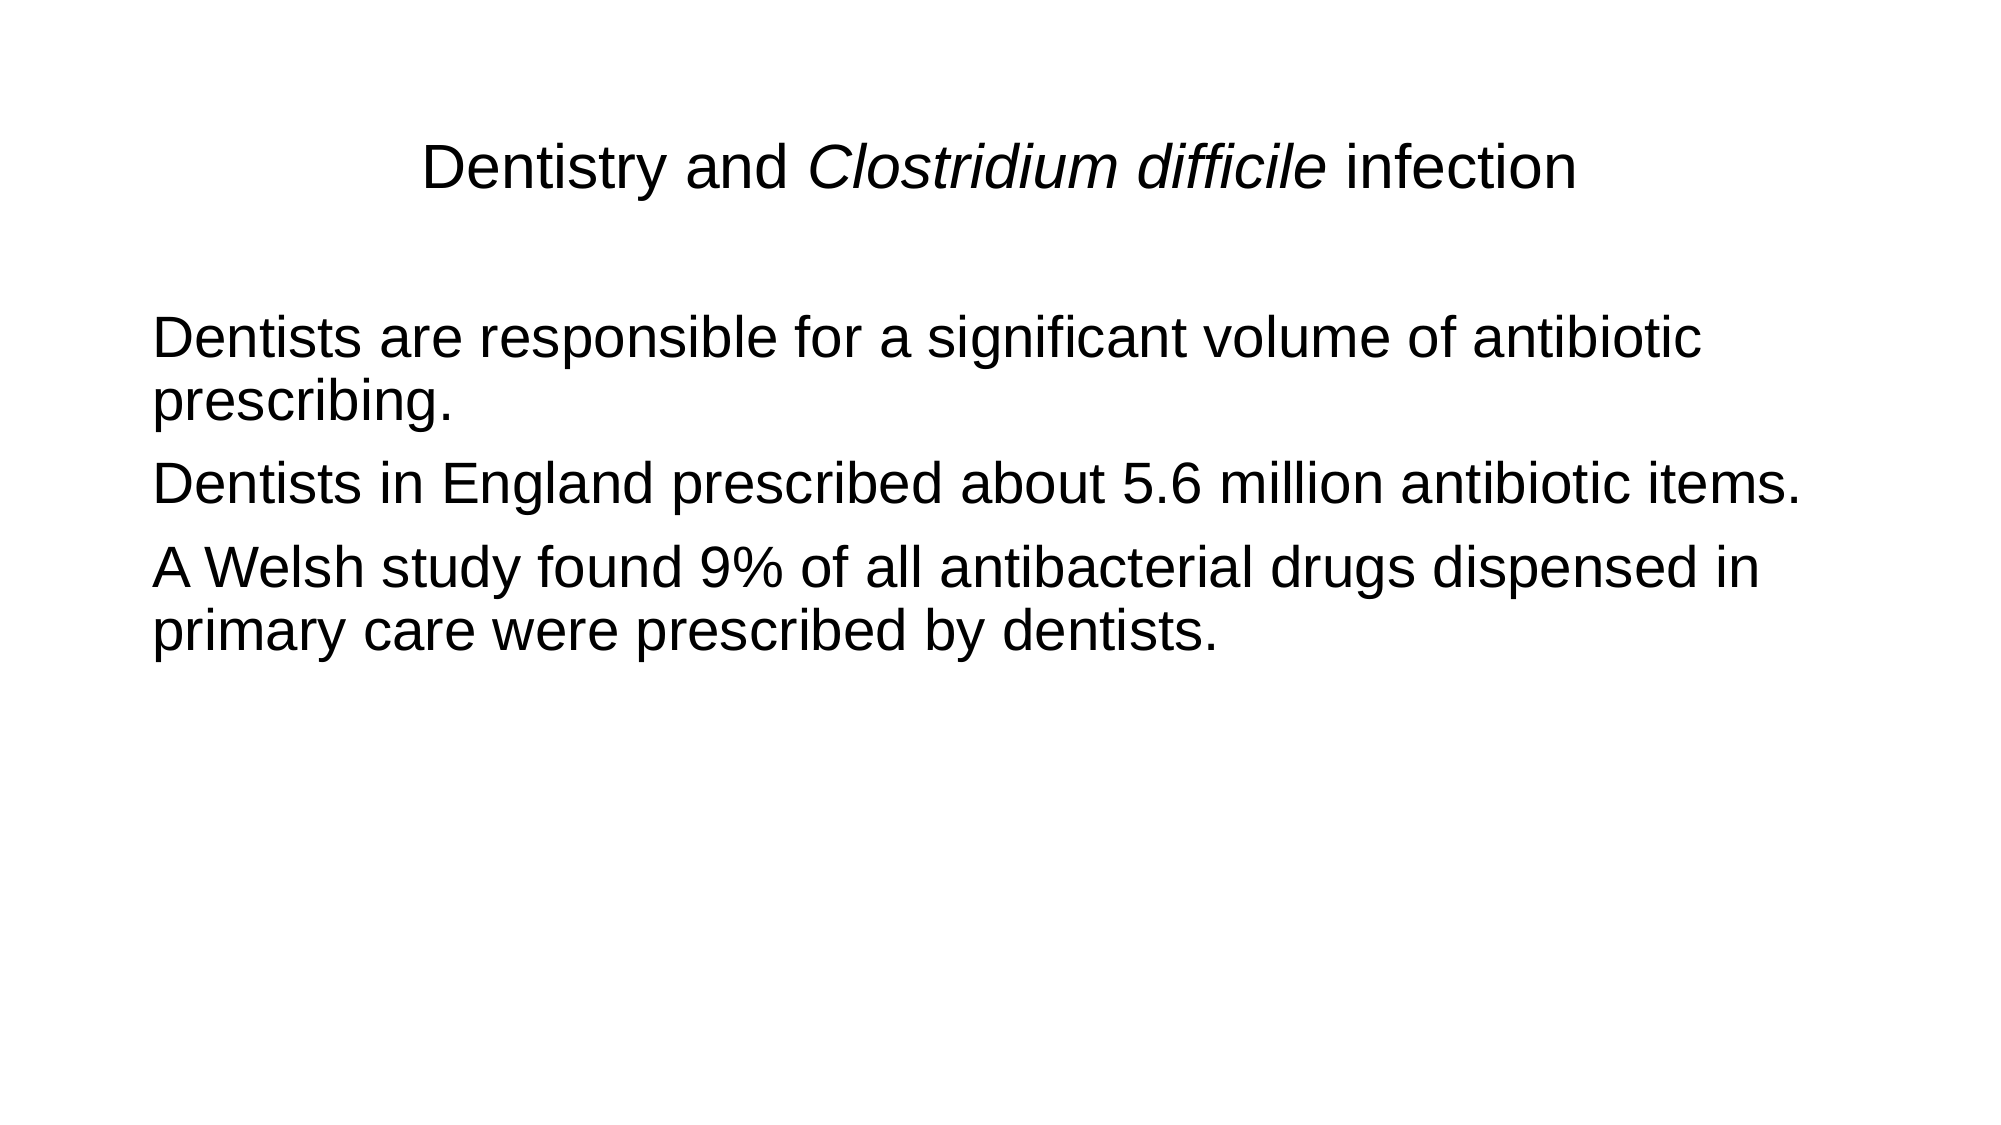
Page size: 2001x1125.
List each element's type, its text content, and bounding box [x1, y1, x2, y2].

title Dentistry and Clostridium difficile infection [137, 59, 1863, 278]
list Dentists are responsible for a significant volume of antibiotic prescribing. Dentists in England prescribed about 5.6 million antibiotic items. A Welsh study found 9% of all antibacterial drugs dispensed in primary care were prescribed by dentists. [137, 299, 1863, 1014]
